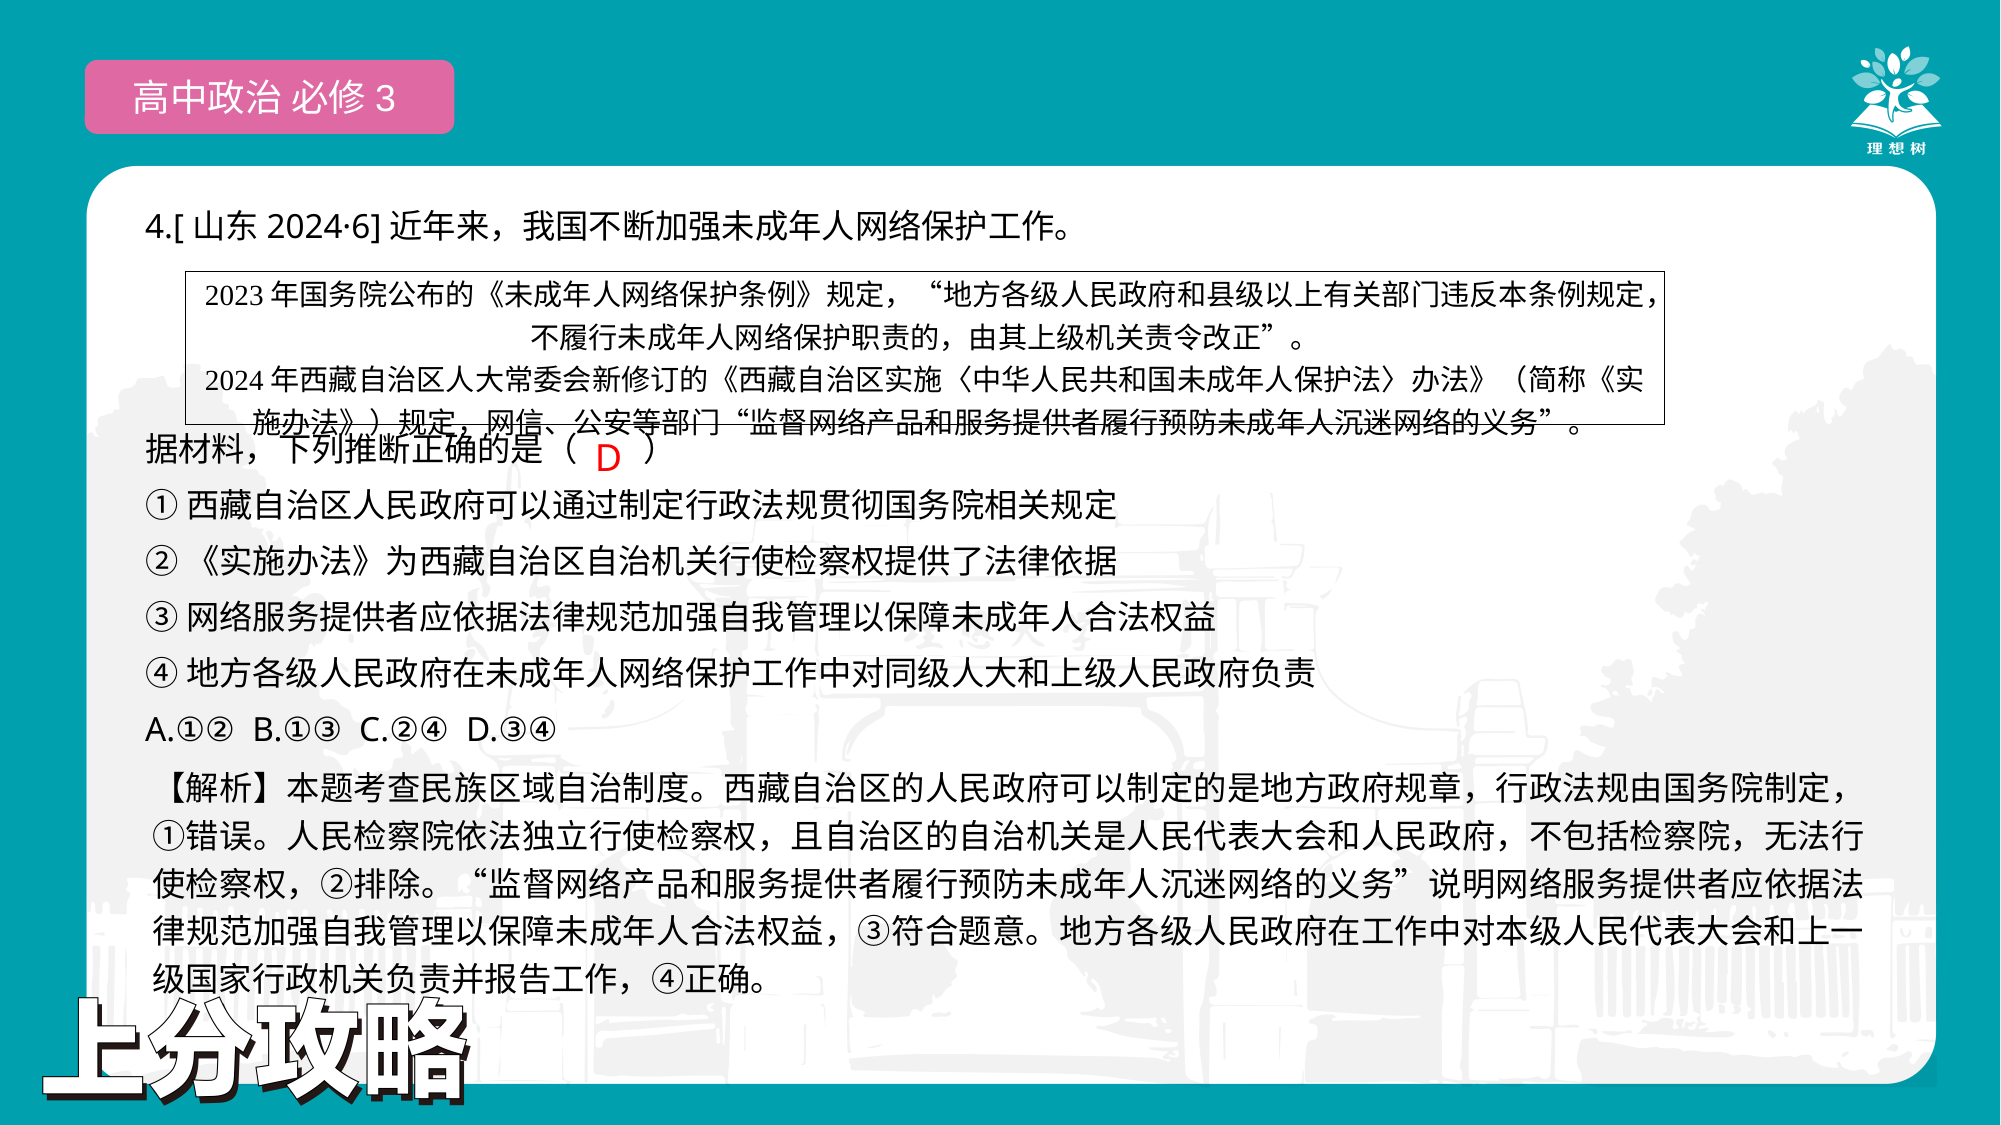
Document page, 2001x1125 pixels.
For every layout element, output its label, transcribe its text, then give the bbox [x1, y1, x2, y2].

text_box D [570, 425, 687, 487]
text_box 4.[山东2024·6]近年来，我国不断加强未成年人网络保护工作。 据材料，下列推断正确的是（ ） ①西藏自治区人民政府可以通过制定行政法规贯彻国务院相关规定 ②《实施办法》为西藏自治区自治机关行使检察权提供了法律依据 ③网络服务提供者应依据法律规范加强自我管理以保障未成年人合法权益 ④地方各级人民政府在未成年人网络保护工作中对同级人大和上级人民政府负责 A.①② B.①③ C.②④ D.③④ [130, 181, 1880, 756]
table_header 2023年国务院公布的《未成年人网络保护条例》规定，“地方各级人民政府和县级以上有关部门违反本条例规定，不履行未成年人网络保护职责的，由其上级机关责令改正”。 2024年西藏自治区人大常委会新修订的《西藏自治区实施〈中华人民共和国未成年人保护法〉办法》（简称《实施办法》）规定，网信、公安等部门“监督网络产品和服务提供者履行预防未成年人沉迷网络的义务”。 [186, 272, 1664, 424]
text_box 【解析】本题考查民族区域自治制度。西藏自治区的人民政府可以制定的是地方政府规章，行政法规由国务院制定，①错误。人民检察院依法独立行使检察权，且自治区的自治机关是人民代表大会和人民政府，不包括检察院，无法行使检察权，②排除。“监督网络产品和服务提供者履行预防未成年人沉迷网络的义务”说明网络服务提供者应依据法律规范加强自我管理以保障未成年人合法权益，③符合题意。地方各级人民政府在工作中对本级人民代表大会和上一级国家行政机关负责并报告工作，④正确。 [137, 751, 1880, 1006]
text_box 高中政治 必修3 [83, 58, 456, 135]
picture [0, 0, 2001, 1125]
